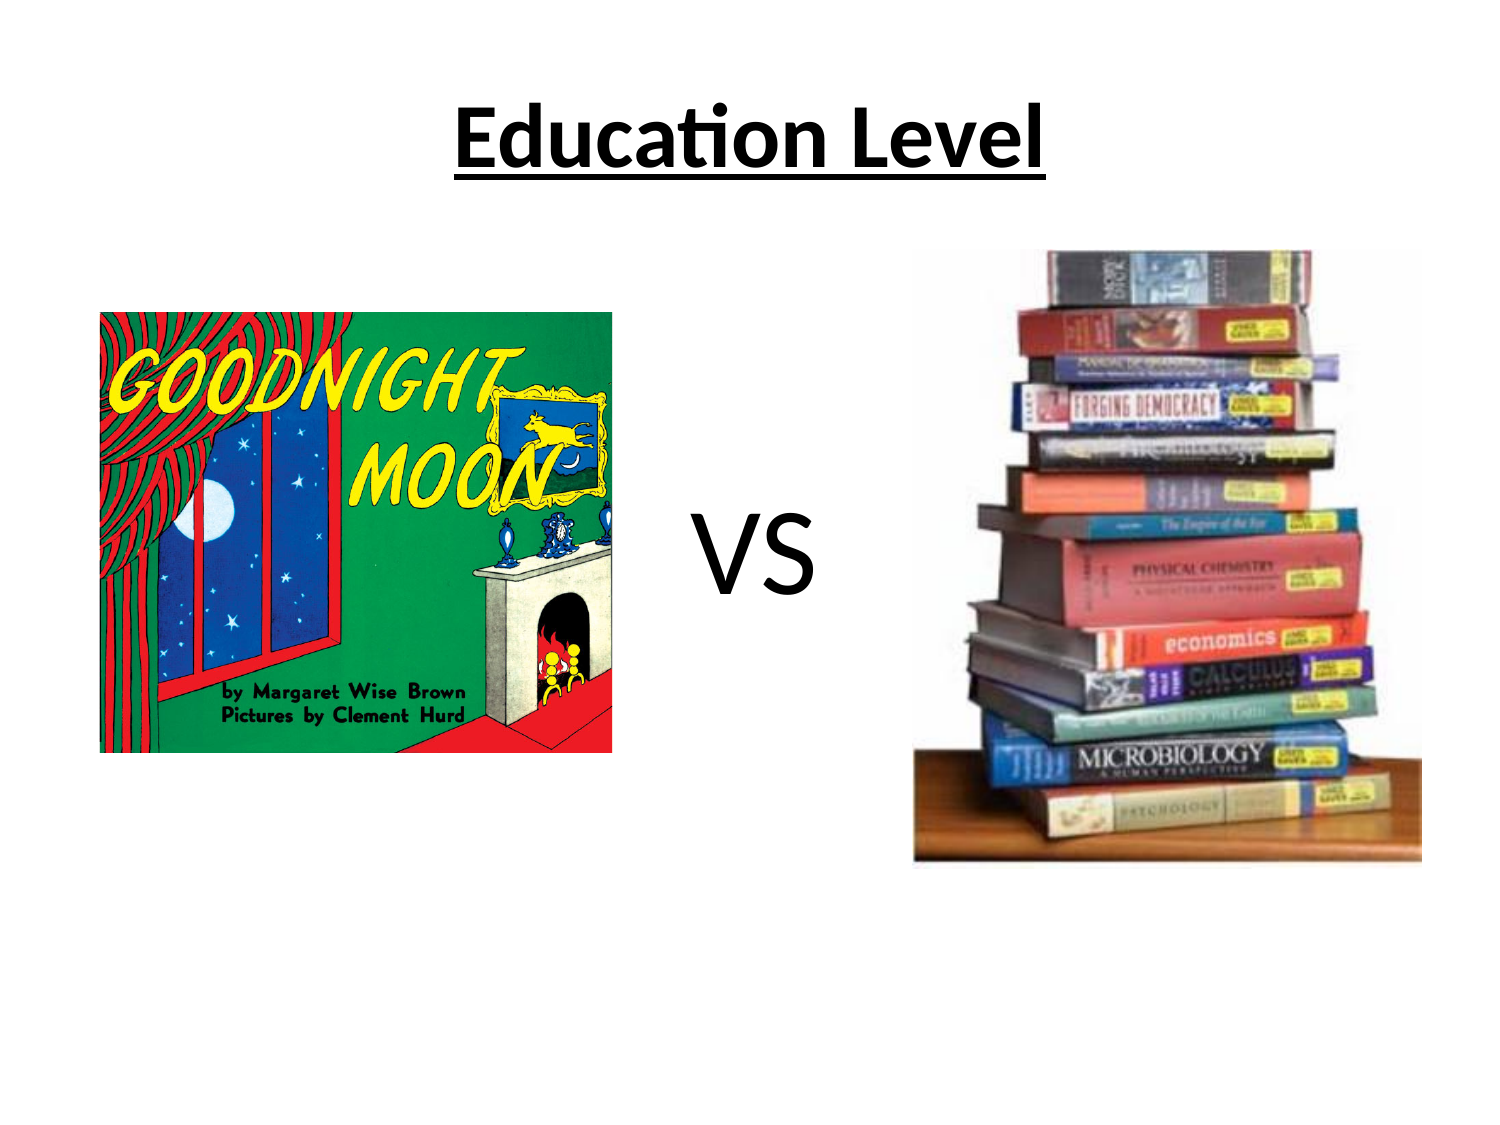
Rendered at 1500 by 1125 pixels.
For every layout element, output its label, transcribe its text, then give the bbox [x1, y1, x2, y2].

text_box VS [675, 462, 834, 628]
picture [99, 312, 613, 753]
title Education Level [75, 37, 1425, 225]
picture [912, 249, 1422, 870]
